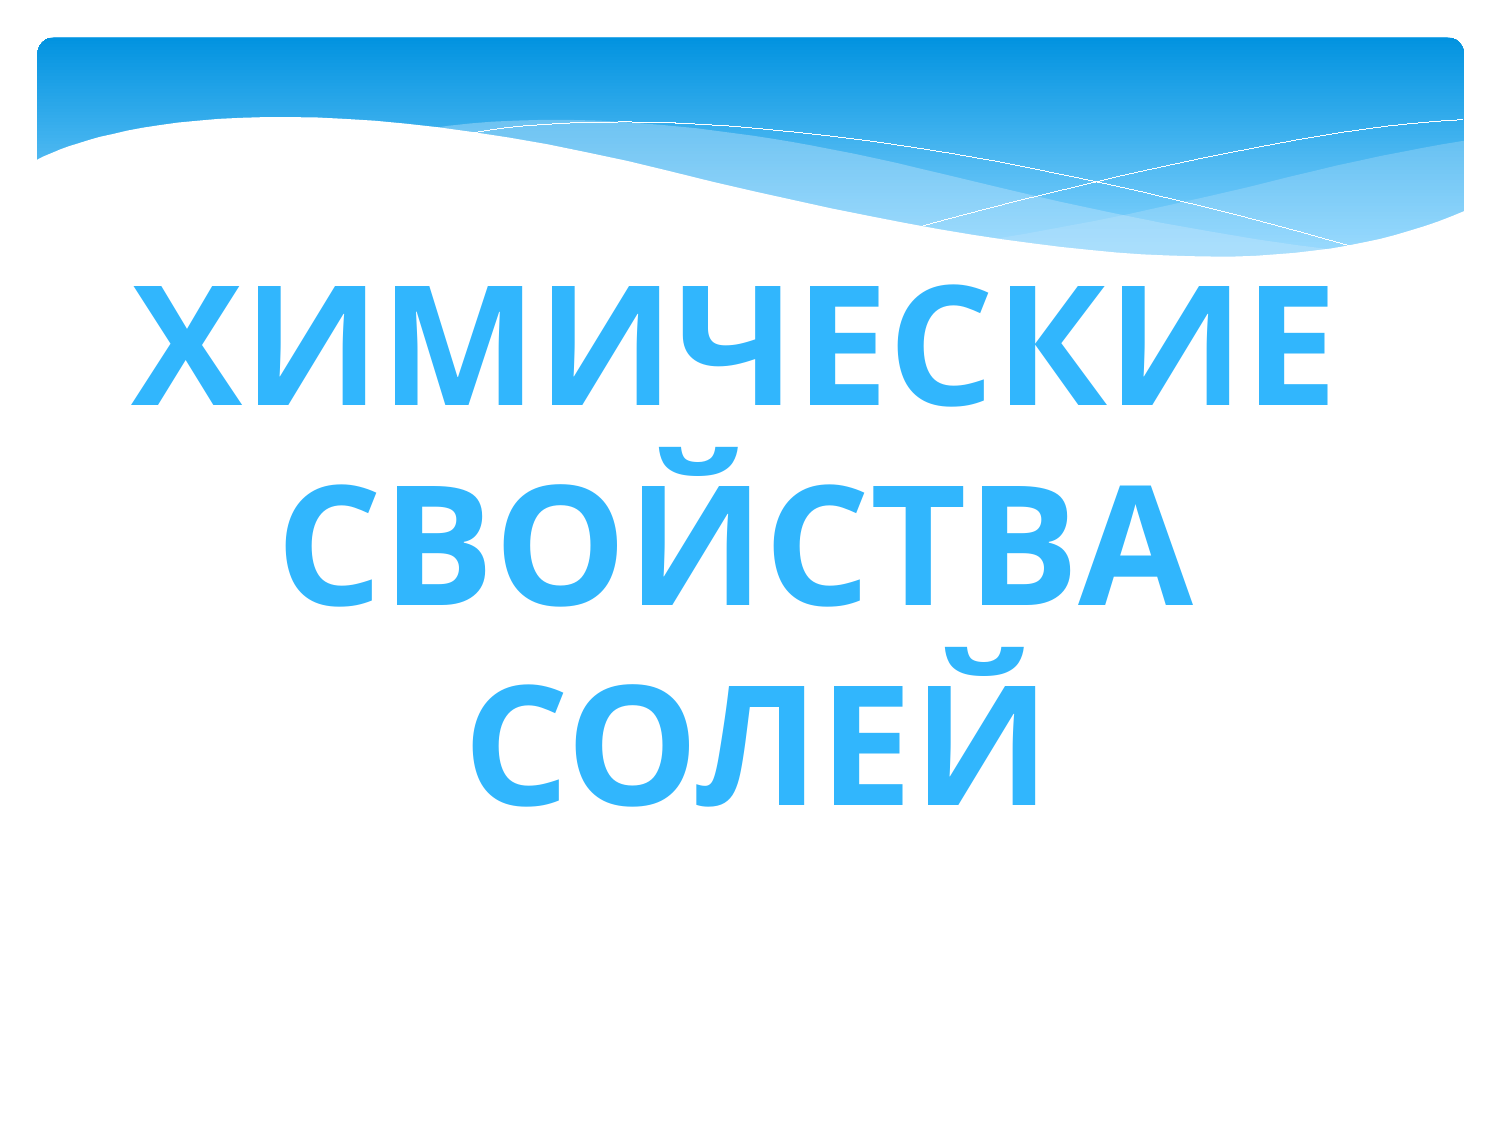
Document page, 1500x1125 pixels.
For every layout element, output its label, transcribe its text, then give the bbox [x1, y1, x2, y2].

text_box Химические свойства солей [116, 231, 1398, 847]
